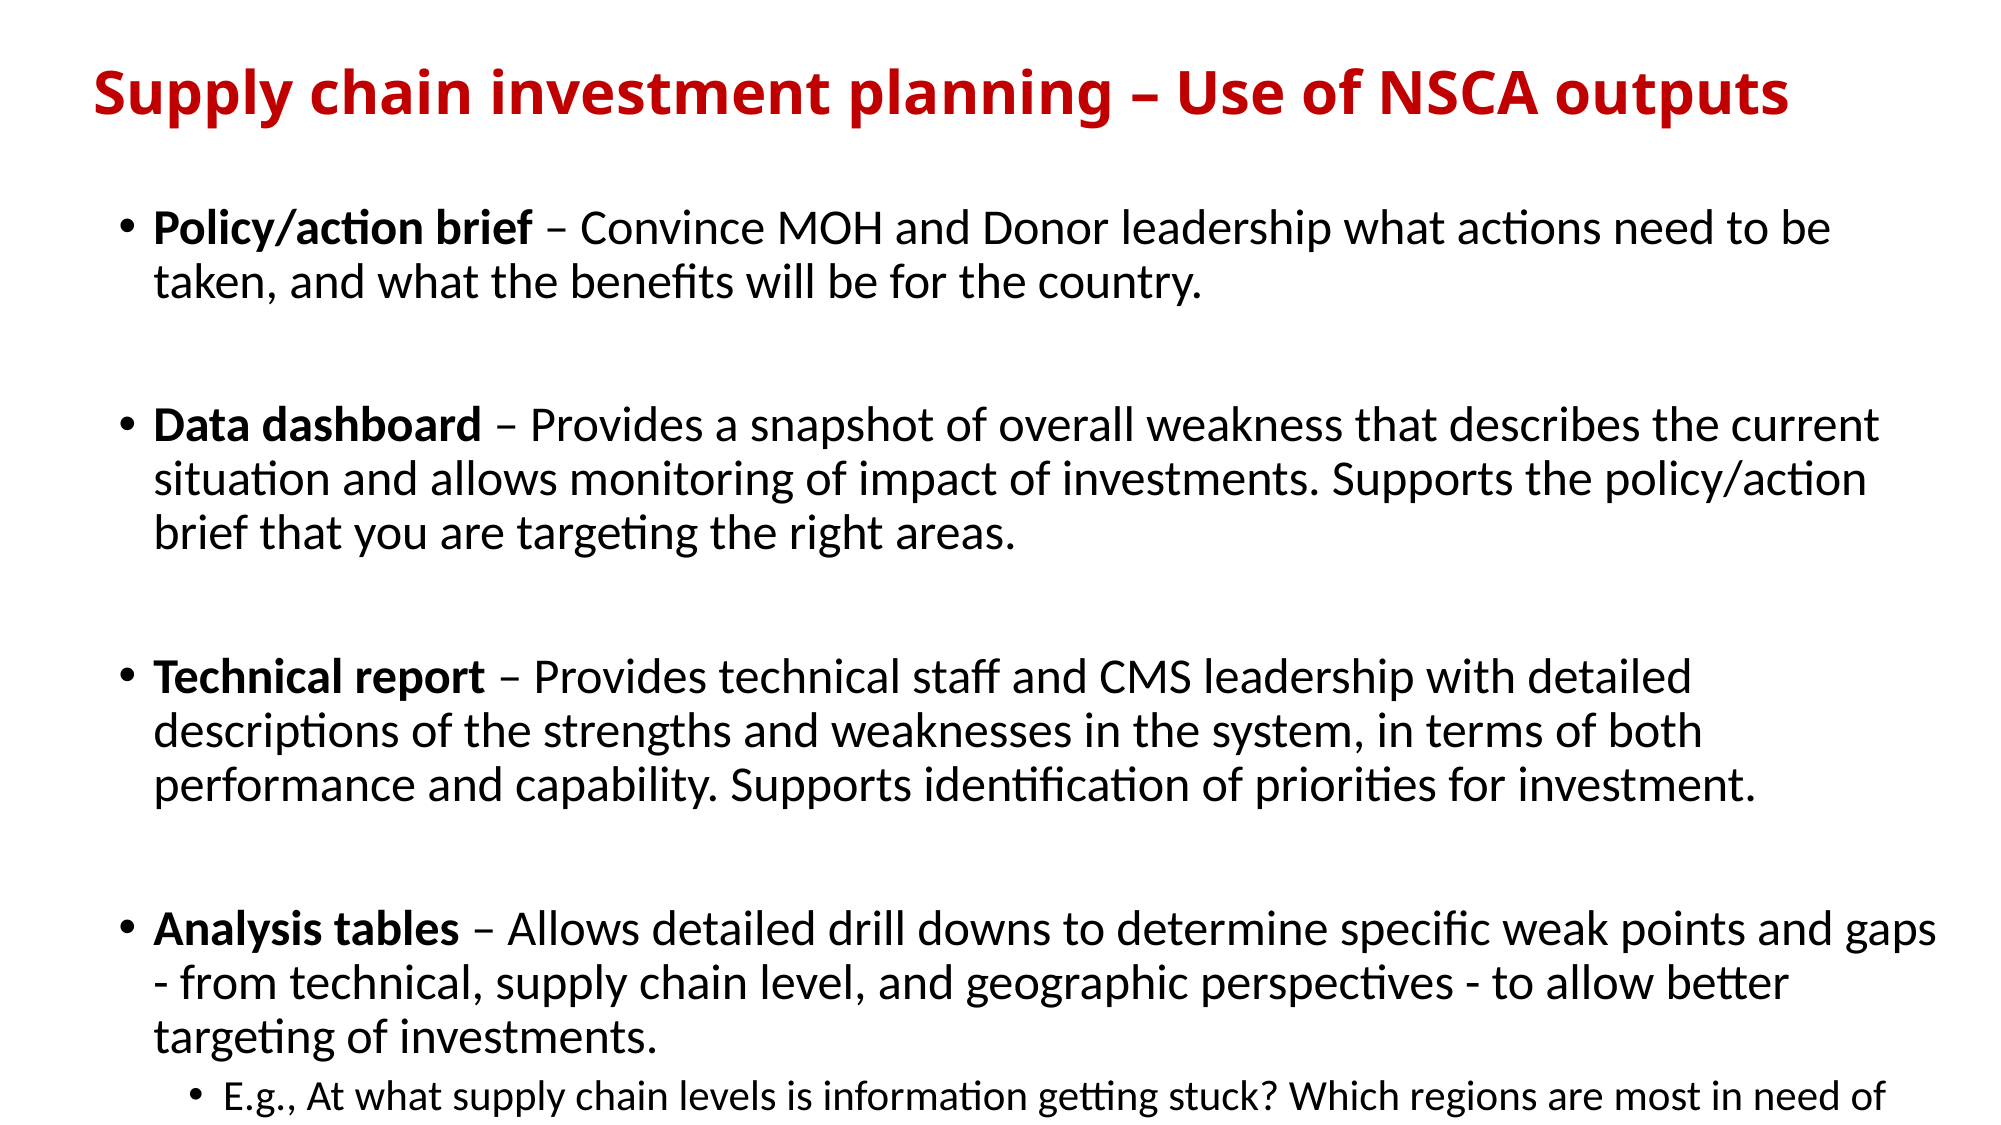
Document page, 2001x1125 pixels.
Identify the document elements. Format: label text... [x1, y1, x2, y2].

title Supply chain investment planning – Use of NSCA outputs [78, 47, 1956, 144]
list Policy/action brief – Convince MOH and Donor leadership what actions need to be taken, and what the benefits will be for the country. Data dashboard – Provides a snapshot of overall weakness that describes the current situation and allows monitoring of impact of investments. Supports the policy/action brief that you are targeting the right areas. Technical report – Provides technical staff and CMS leadership with detailed descriptions of the strengths and weaknesses in the system, in terms of both performance and capability. Supports identification of priorities for investment. Analysis tables – Allows detailed drill downs to determine specific weak points and gaps - from technical, supply chain level, and geographic perspectives - to allow better targeting of investments. E.g., At what supply chain levels is information getting stuck? Which regions are most in need of infrastructure improvements? What specifically are the gaps in forecasting and supply planning? [103, 193, 1956, 1125]
